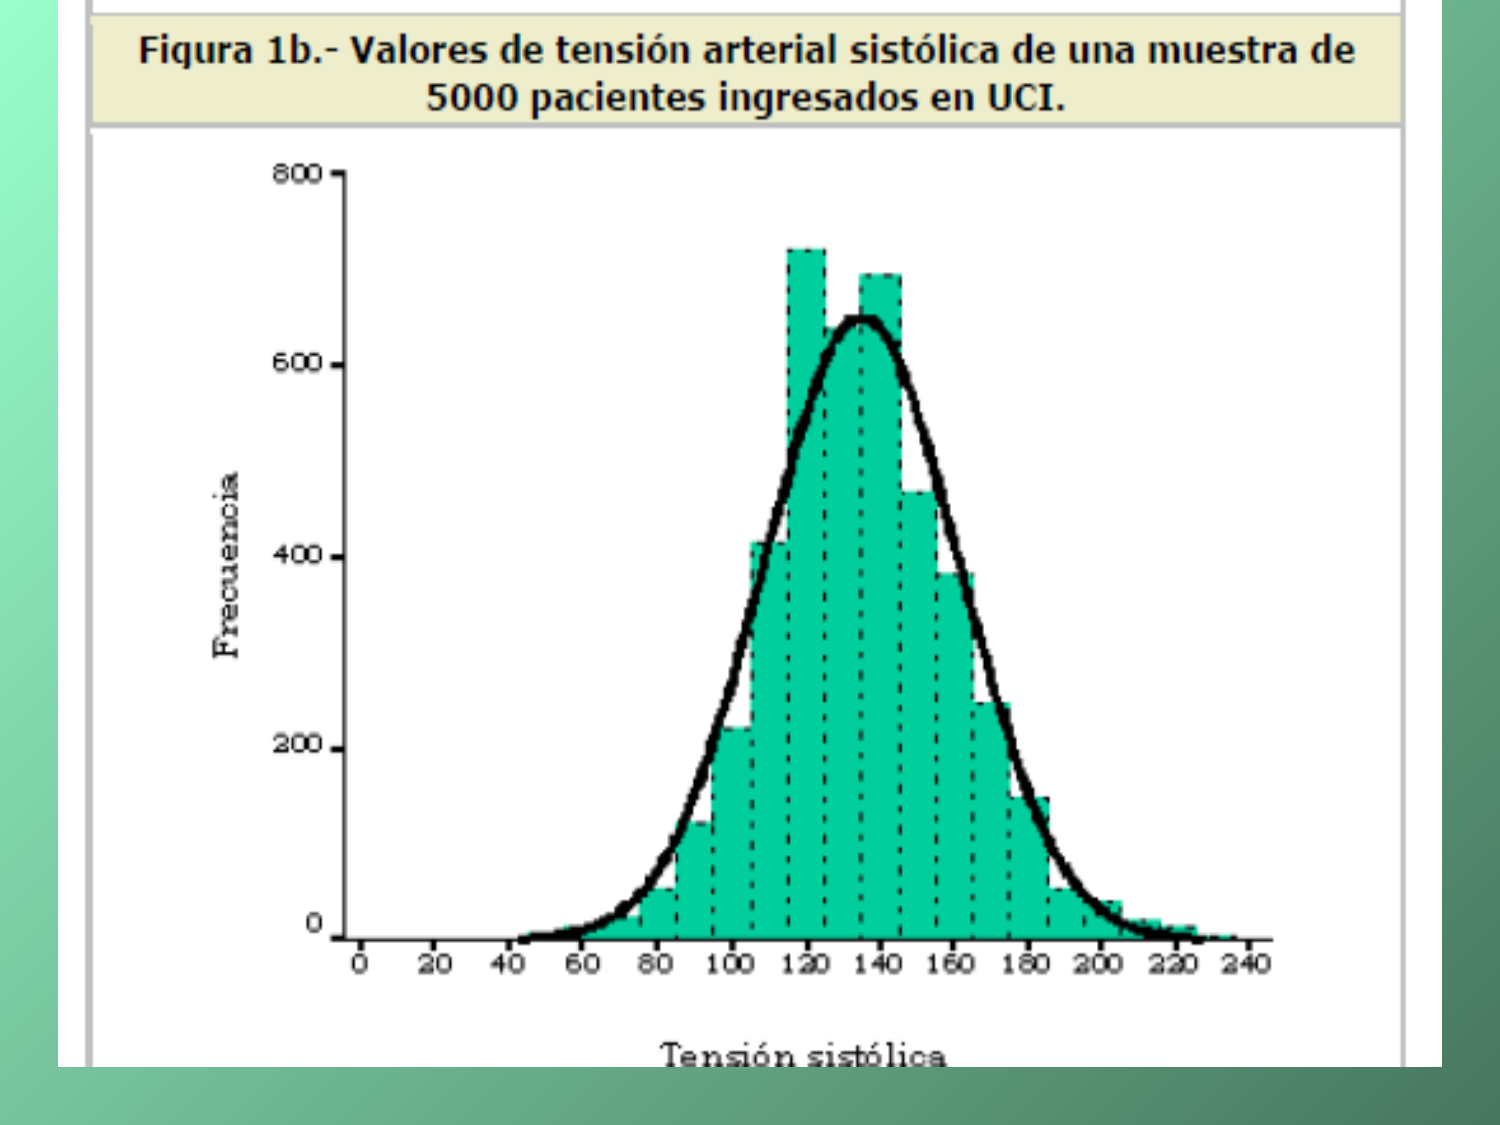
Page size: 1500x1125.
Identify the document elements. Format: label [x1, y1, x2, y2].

picture [58, 0, 1442, 1067]
